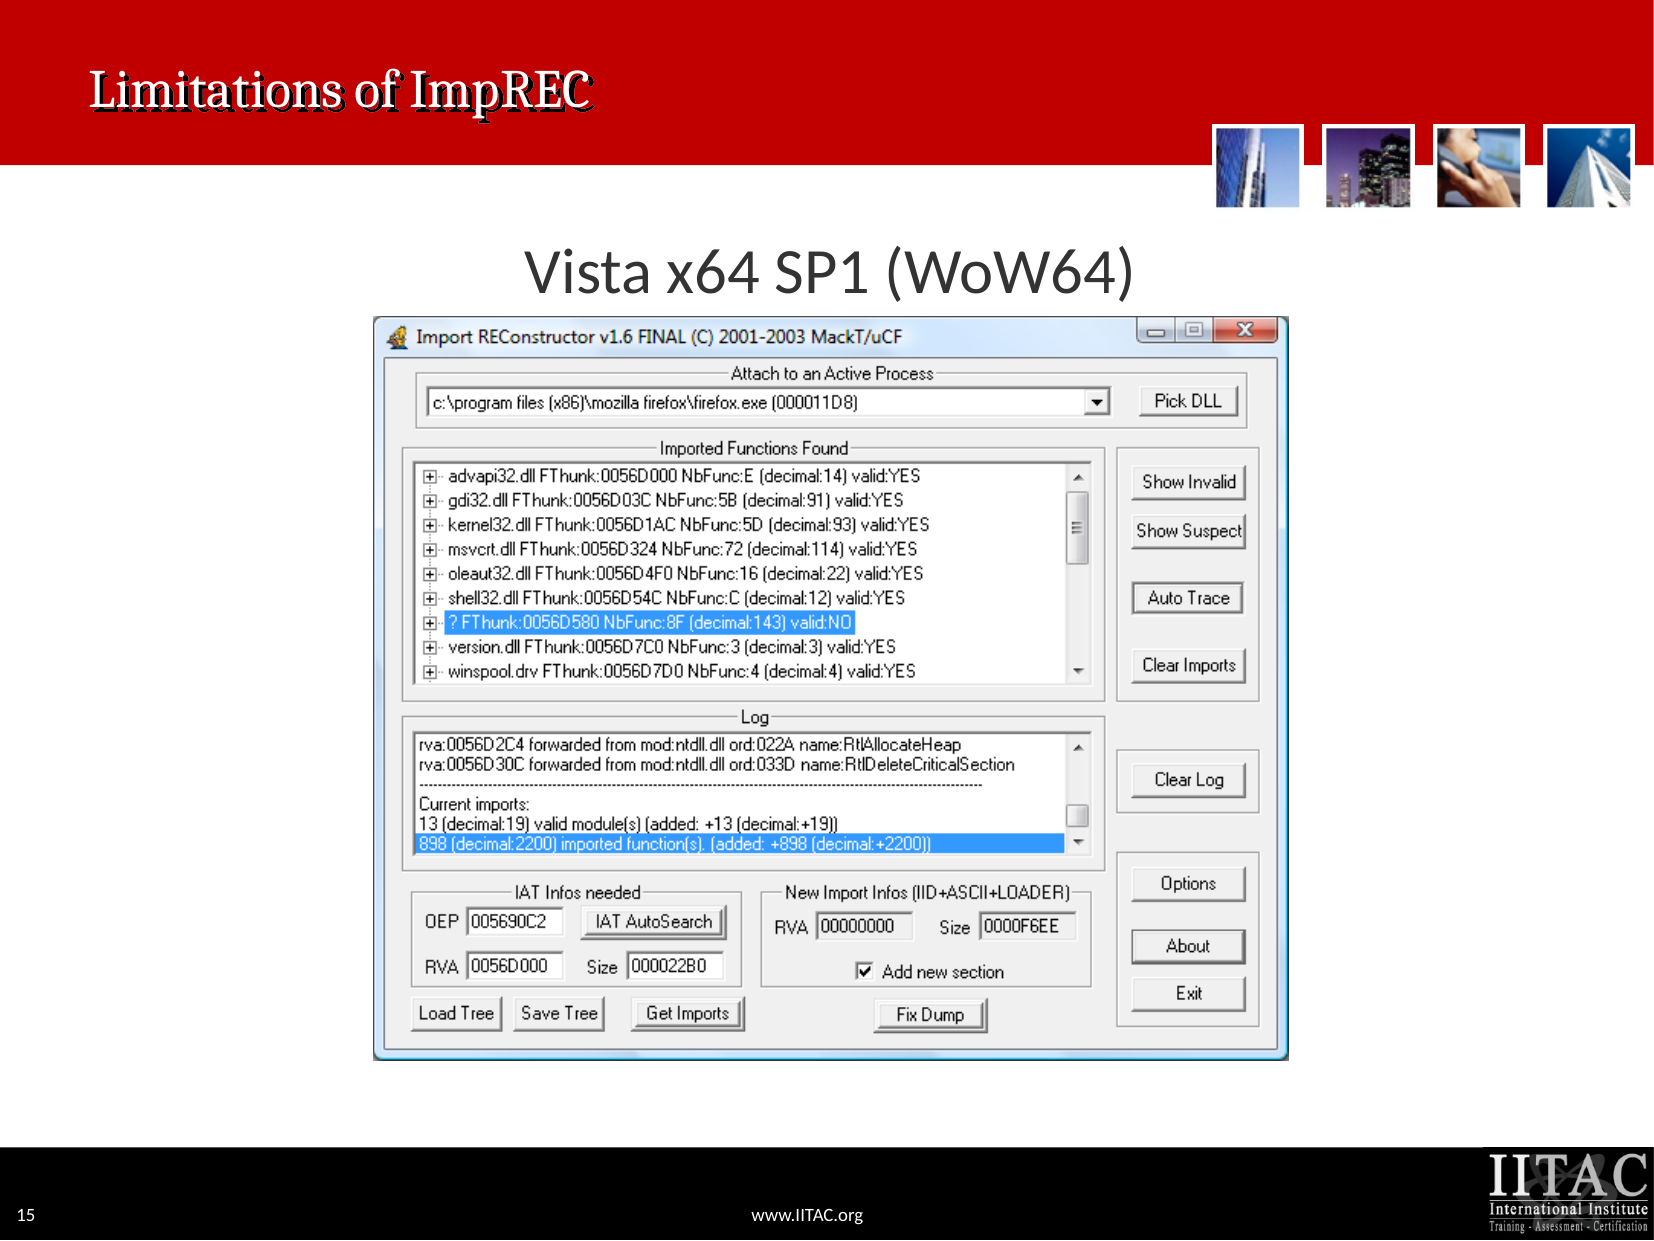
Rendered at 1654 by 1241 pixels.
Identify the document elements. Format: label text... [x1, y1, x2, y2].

footer www.IITAC.org [152, 1194, 1466, 1239]
picture [1433, 135, 1525, 212]
picture [372, 316, 1289, 1062]
list Vista x64 SP1 (WoW64) [68, 220, 1592, 328]
picture [1543, 124, 1635, 212]
picture [1212, 135, 1304, 212]
slide_number 15 [0, 1194, 152, 1241]
picture [1483, 1147, 1654, 1240]
picture [1322, 135, 1415, 212]
title Limitations of ImpREC [71, 41, 1596, 130]
